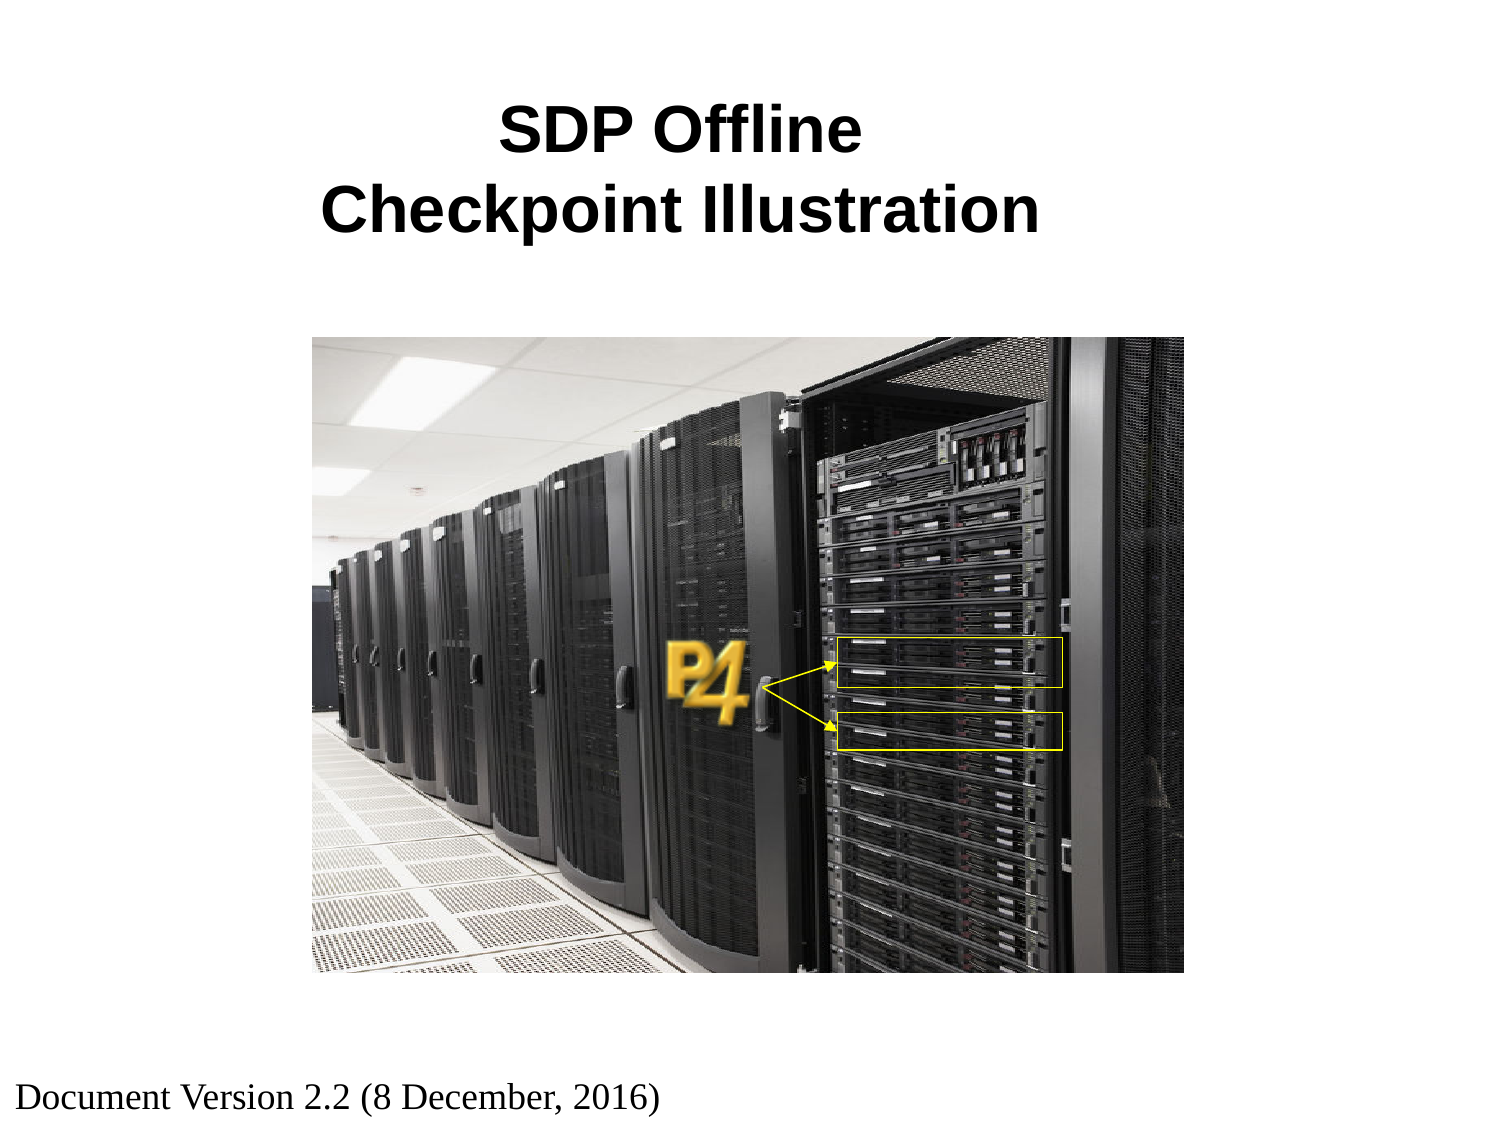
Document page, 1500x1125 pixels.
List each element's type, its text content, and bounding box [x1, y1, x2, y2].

picture [312, 337, 1184, 973]
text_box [762, 695, 838, 732]
text_box Document Version 2.2 (8 December, 2016) [0, 1064, 725, 1124]
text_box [762, 661, 838, 688]
text_box SDP Offline Checkpoint Illustration [37, 75, 1325, 338]
